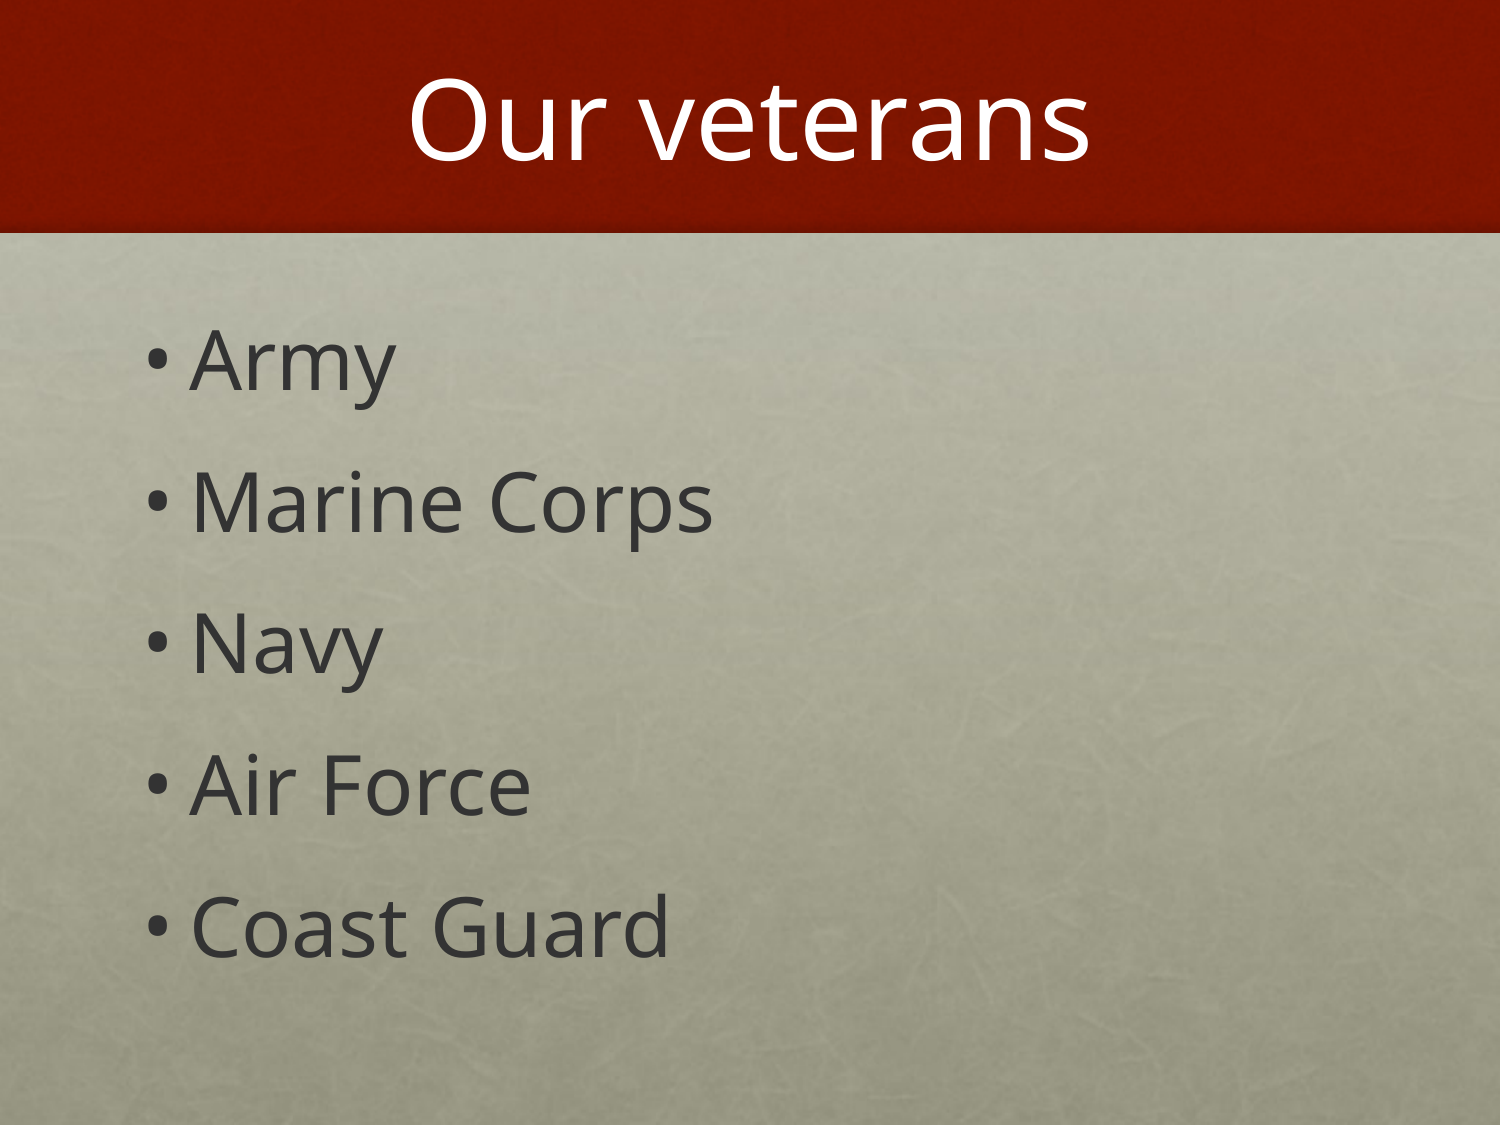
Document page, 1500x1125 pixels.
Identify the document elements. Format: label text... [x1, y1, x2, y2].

title Our veterans [127, 10, 1372, 221]
list Army Marine Corps Navy Air Force Coast Guard [127, 299, 1372, 1005]
picture [0, 214, 1500, 1125]
